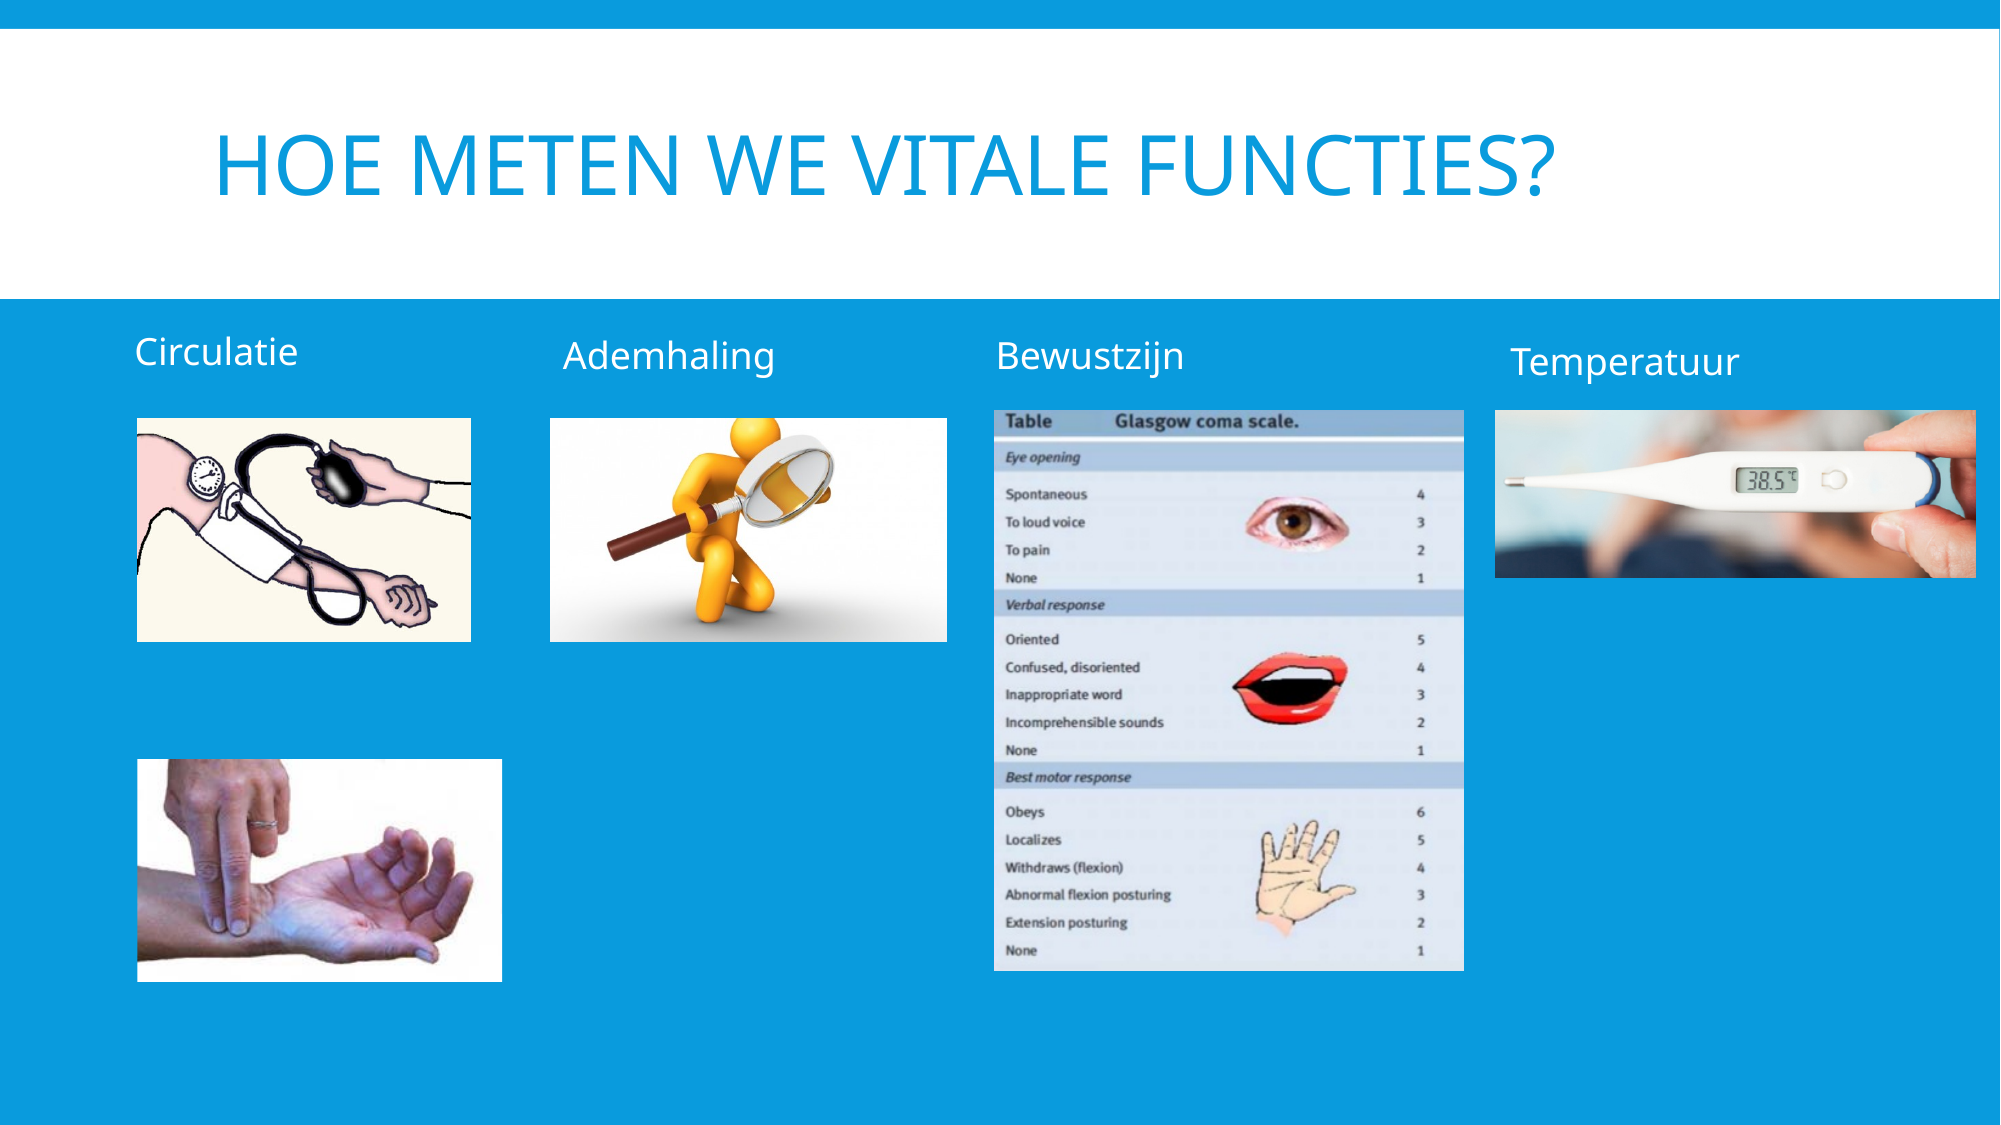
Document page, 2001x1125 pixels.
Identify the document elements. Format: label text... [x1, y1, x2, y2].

title Hoe meten we vitale functies? [197, 46, 1803, 295]
text_box Bewustzijn [980, 324, 1410, 384]
text_box Ademhaling [548, 324, 977, 384]
text_box Temperatuur [1495, 330, 1925, 391]
picture [138, 760, 502, 981]
picture [1496, 411, 1975, 577]
text_box Circulatie [119, 320, 549, 380]
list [137, 417, 471, 642]
picture [551, 419, 946, 641]
picture [995, 411, 1463, 970]
